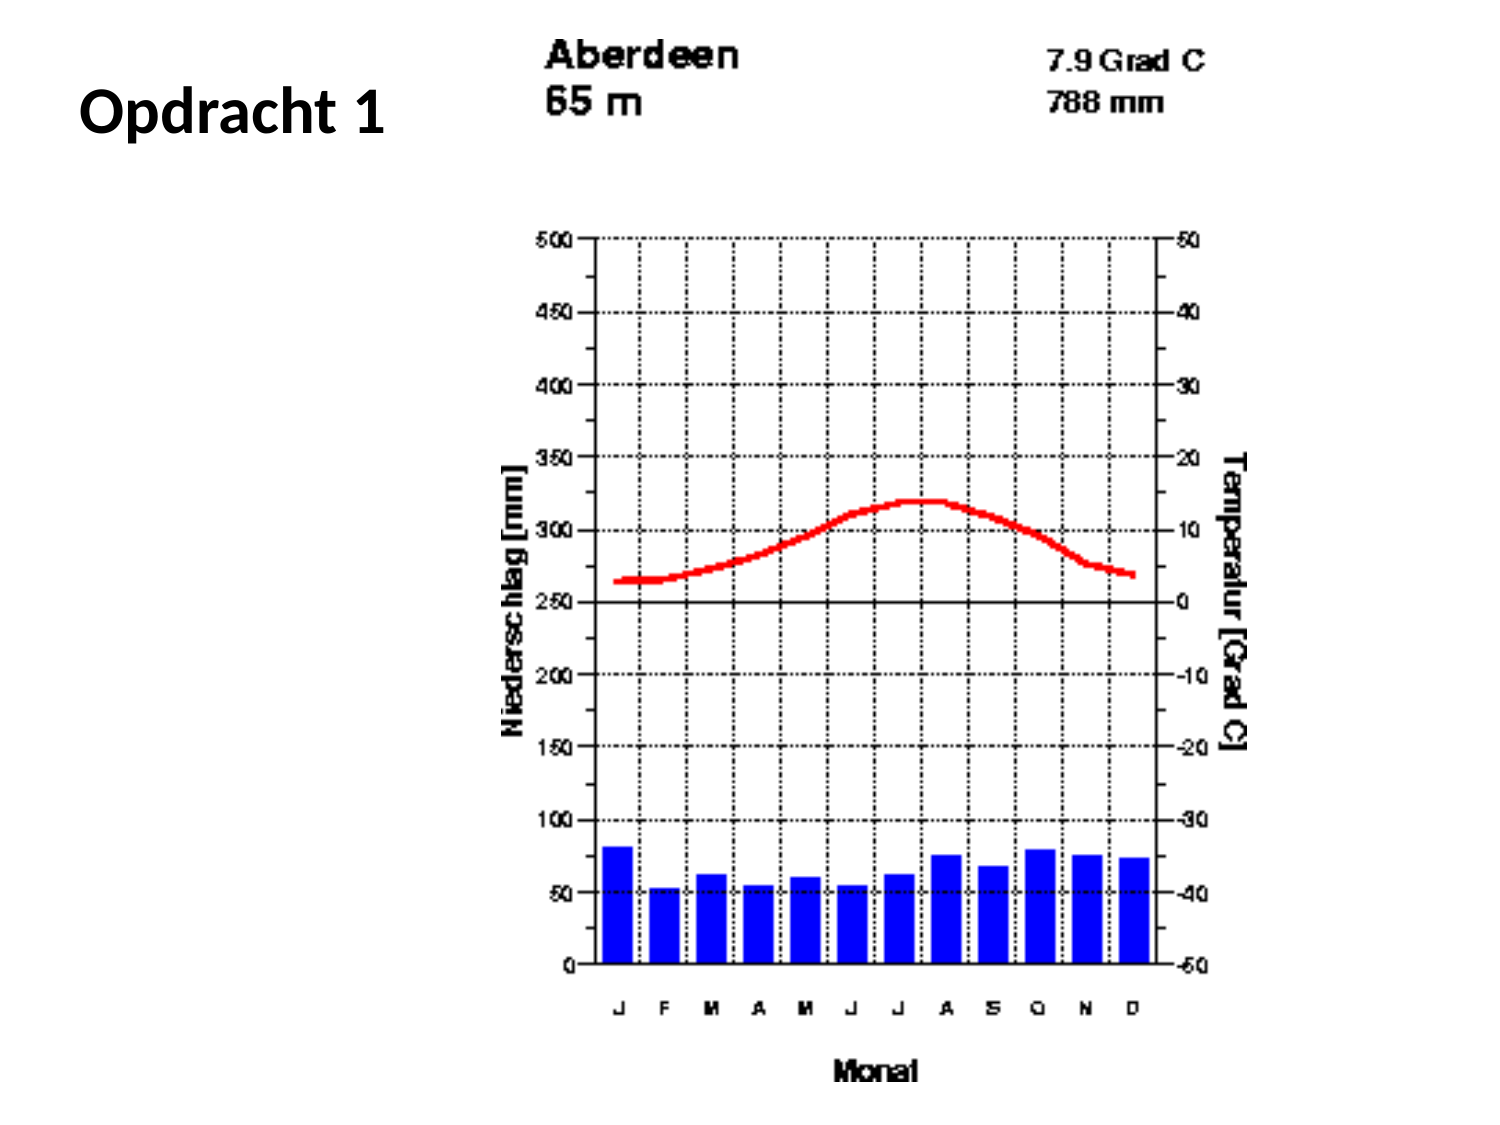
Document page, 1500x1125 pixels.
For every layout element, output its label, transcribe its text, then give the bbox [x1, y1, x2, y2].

text_box Opdracht 1 [64, 59, 416, 155]
picture [501, 39, 1247, 1082]
